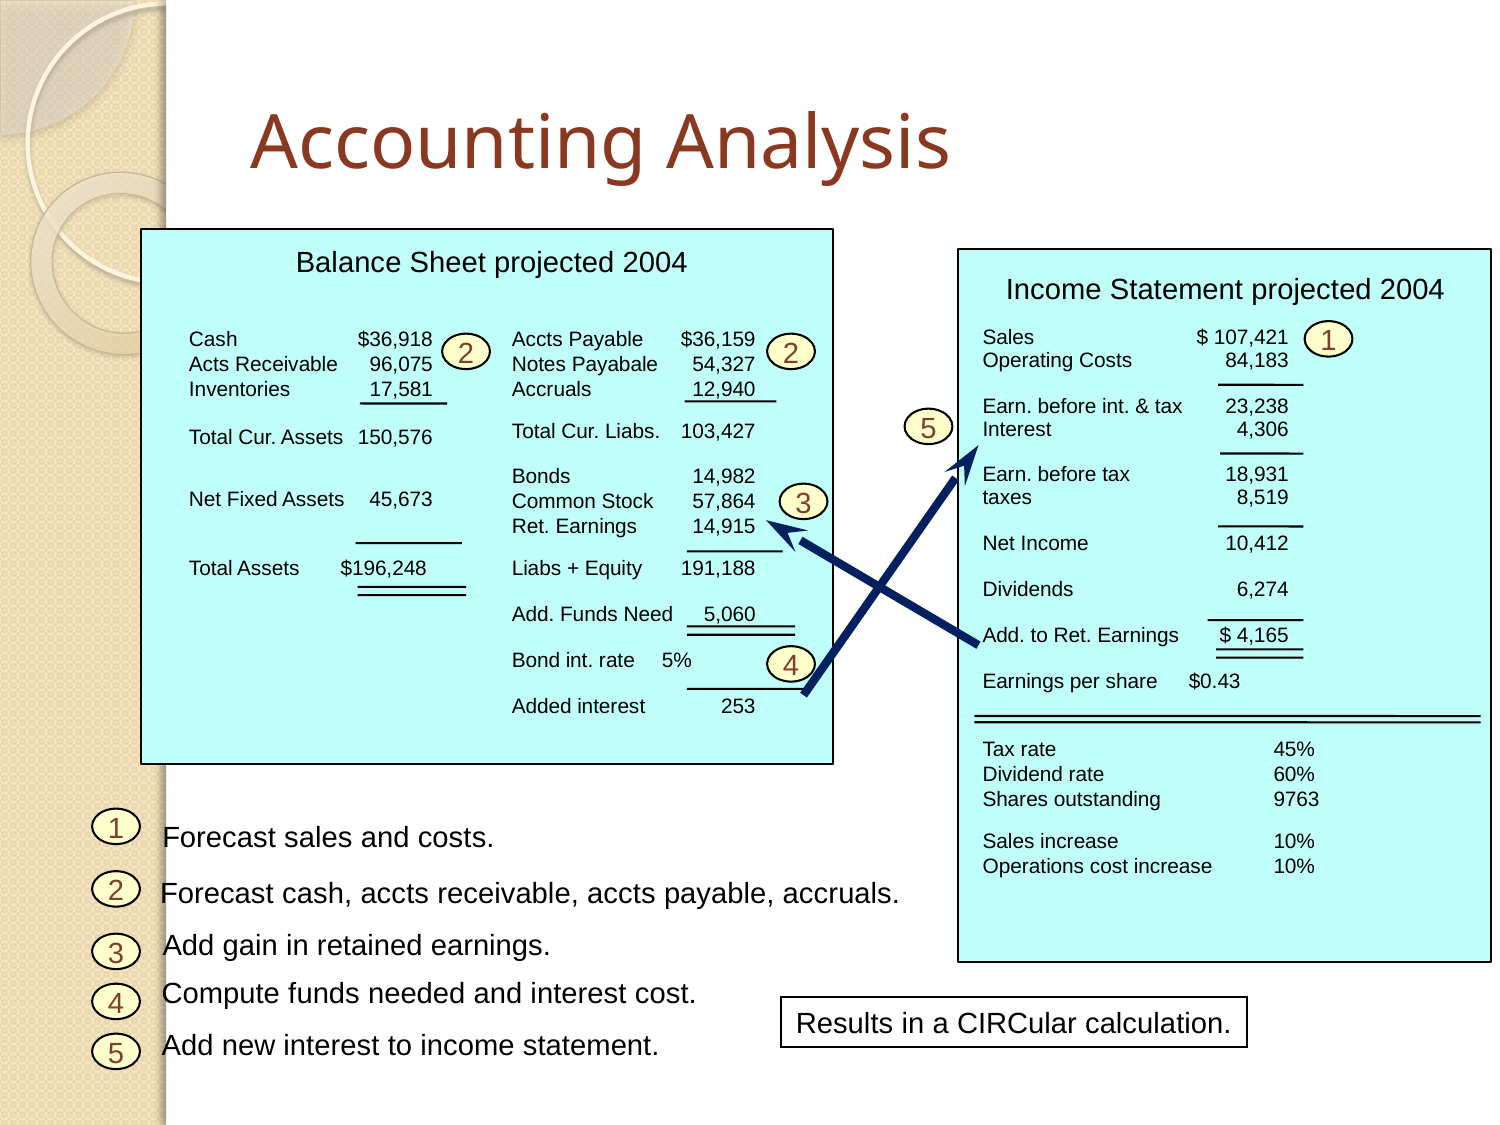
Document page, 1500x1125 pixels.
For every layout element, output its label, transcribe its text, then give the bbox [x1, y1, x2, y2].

text_box $ 107,421 [1181, 316, 1304, 357]
text_box Compute funds needed and interest cost. [146, 966, 713, 1017]
text_box [766, 520, 787, 536]
text_box Forecast sales and costs. [147, 810, 511, 861]
text_box 5 [904, 408, 953, 445]
text_box 84,183 [1210, 338, 1304, 379]
text_box taxes [967, 476, 1048, 517]
text_box Bond int. rate 5% [496, 638, 707, 679]
text_box 2 [442, 333, 490, 370]
text_box Earn. before tax [967, 453, 1146, 494]
text_box 4,306 [1221, 407, 1304, 448]
text_box $ 4,165 [1198, 613, 1304, 654]
text_box Total Cur. Liabs. 103,427 [496, 409, 771, 450]
text_box 4 [767, 646, 815, 682]
text_box 2 [92, 871, 140, 907]
text_box Add. to Ret. Earnings [967, 613, 1195, 654]
text_box Liabs + Equity 191,188 [496, 547, 771, 588]
text_box 23,238 [1210, 384, 1304, 425]
text_box Dividends [967, 568, 1089, 609]
text_box Add new interest to income statement. [146, 1018, 676, 1069]
text_box Balance Sheet projected 2004 [280, 235, 704, 286]
text_box Total Cur. Assets 150,576 [173, 416, 448, 457]
text_box Add. Funds Need 5,060 [496, 593, 771, 634]
text_box 2 [767, 333, 815, 370]
text_box 3 [92, 933, 140, 970]
text_box [957, 249, 1491, 962]
text_box Earn. before int. & tax [967, 384, 1198, 425]
text_box [961, 445, 979, 466]
text_box Sales [967, 316, 1050, 338]
text_box 10,412 [1198, 522, 1304, 563]
text_box Add gain in retained earnings. [147, 918, 567, 966]
text_box 18,931 [1210, 453, 1304, 476]
text_box Income Statement projected 2004 [990, 262, 1461, 313]
text_box 5 [92, 1033, 140, 1070]
text_box Added interest 253 [496, 684, 771, 725]
text_box Operating Costs [967, 338, 1148, 379]
text_box Bonds 14,982 Common Stock 57,864 Ret. Earnings 14,915 [496, 455, 771, 546]
text_box [141, 228, 833, 764]
text_box 8,519 [1210, 476, 1304, 517]
text_box Net Income [967, 522, 1104, 563]
text_box Forecast cash, accts receivable, accts payable, accruals. [145, 866, 917, 917]
text_box Net Fixed Assets 45,673 [173, 478, 448, 519]
text_box Tax rate 45% Dividend rate 60% Shares outstanding 9763 [967, 728, 1335, 819]
text_box Total Assets $196,248 [173, 547, 448, 588]
title Accounting Analysis [235, 45, 1466, 233]
text_box $0.43 [1173, 659, 1256, 700]
text_box 4 [92, 983, 140, 1020]
text_box Results in a CIRCular calculation. [780, 996, 1248, 1047]
text_box 1 [1304, 321, 1353, 357]
text_box 6,274 [1210, 568, 1304, 609]
text_box 1 [92, 808, 140, 845]
text_box Earnings per share [967, 659, 1173, 700]
text_box Sales increase 10% Operations cost increase 10% [967, 820, 1331, 886]
text_box 3 [779, 483, 828, 520]
text_box Accts Payable $36,159 Notes Payabale 54,327 Accruals 12,940 [496, 318, 771, 409]
text_box Cash $36,918 Acts Receivable 96,075 Inventories 17,581 [173, 318, 479, 433]
text_box Interest [967, 407, 1067, 448]
